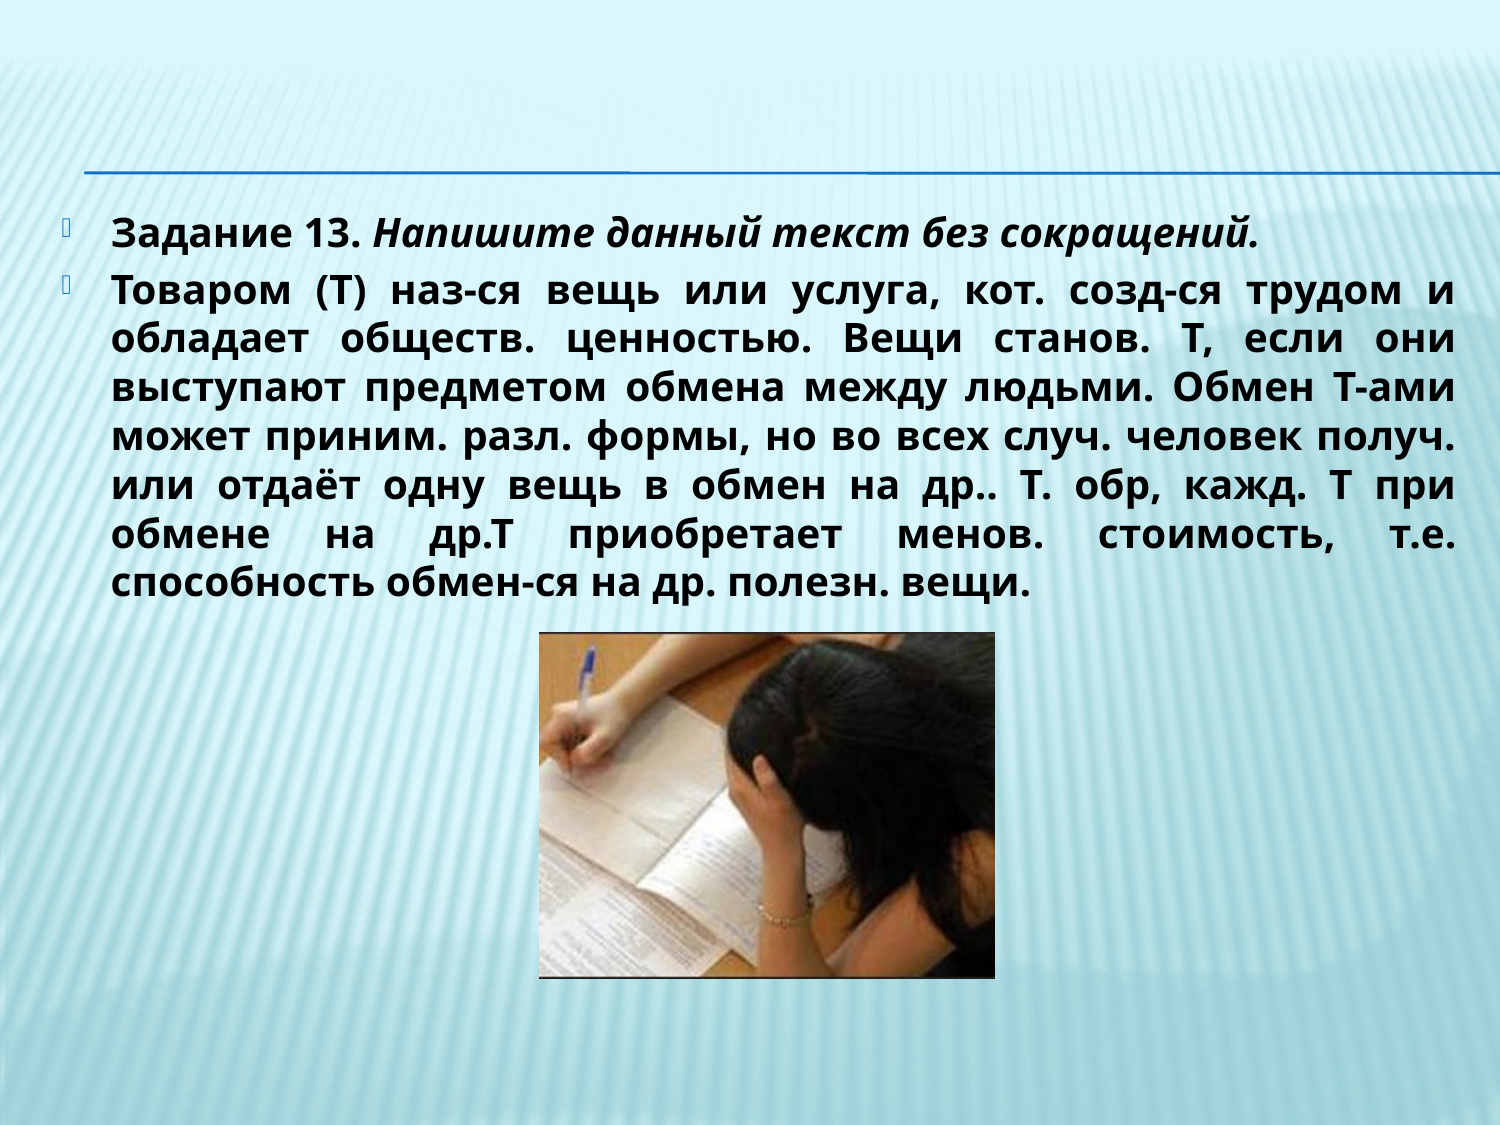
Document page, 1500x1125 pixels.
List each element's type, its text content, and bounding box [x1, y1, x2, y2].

list Задание 13. Напишите данный текст без сокращений. Товаром (Т) наз-ся вещь или услуга, кот. созд-ся трудом и обладает обществ. ценностью. Вещи станов. Т, если они выступают предметом обмена между людьми. Обмен Т-ами может приним. разл. формы, но во всех случ. человек получ. или отдаёт одну вещь в обмен на др.. Т. обр, кажд. Т при обмене на др.Т приобретает менов. стоимость, т.е. способность обмен-ся на др. полезн. вещи. [46, 199, 1472, 622]
picture [538, 632, 995, 979]
